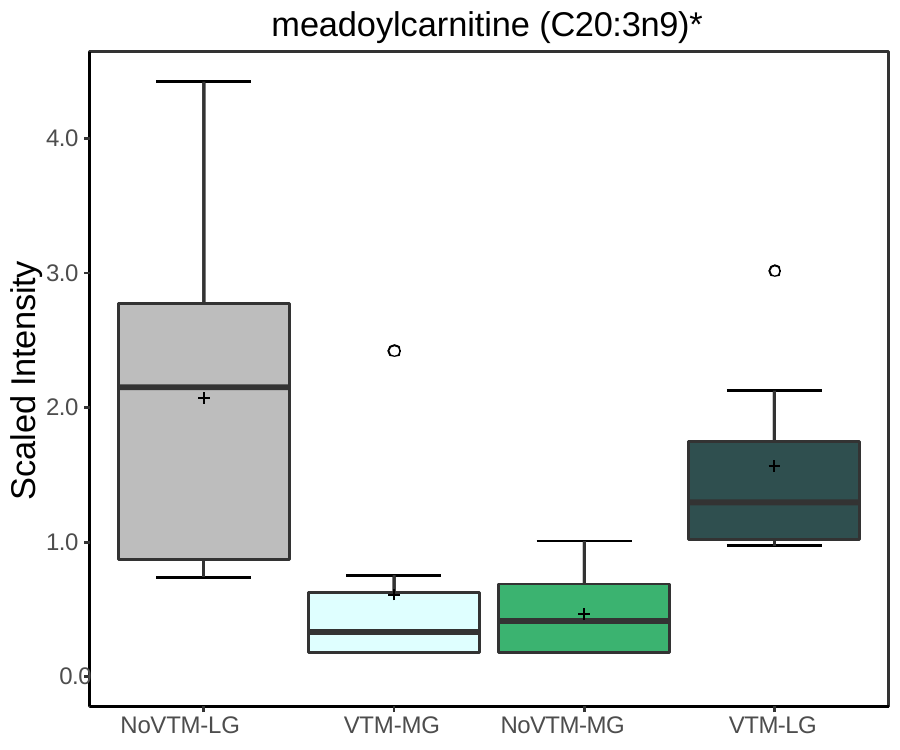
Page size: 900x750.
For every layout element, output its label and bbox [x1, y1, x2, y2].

footer [57, 661, 95, 750]
text_box [44, 524, 82, 556]
text_box [44, 120, 82, 152]
text_box [1, 255, 82, 503]
text_box [83, 50, 891, 738]
text_box [269, 0, 710, 44]
slide_number [118, 713, 257, 750]
